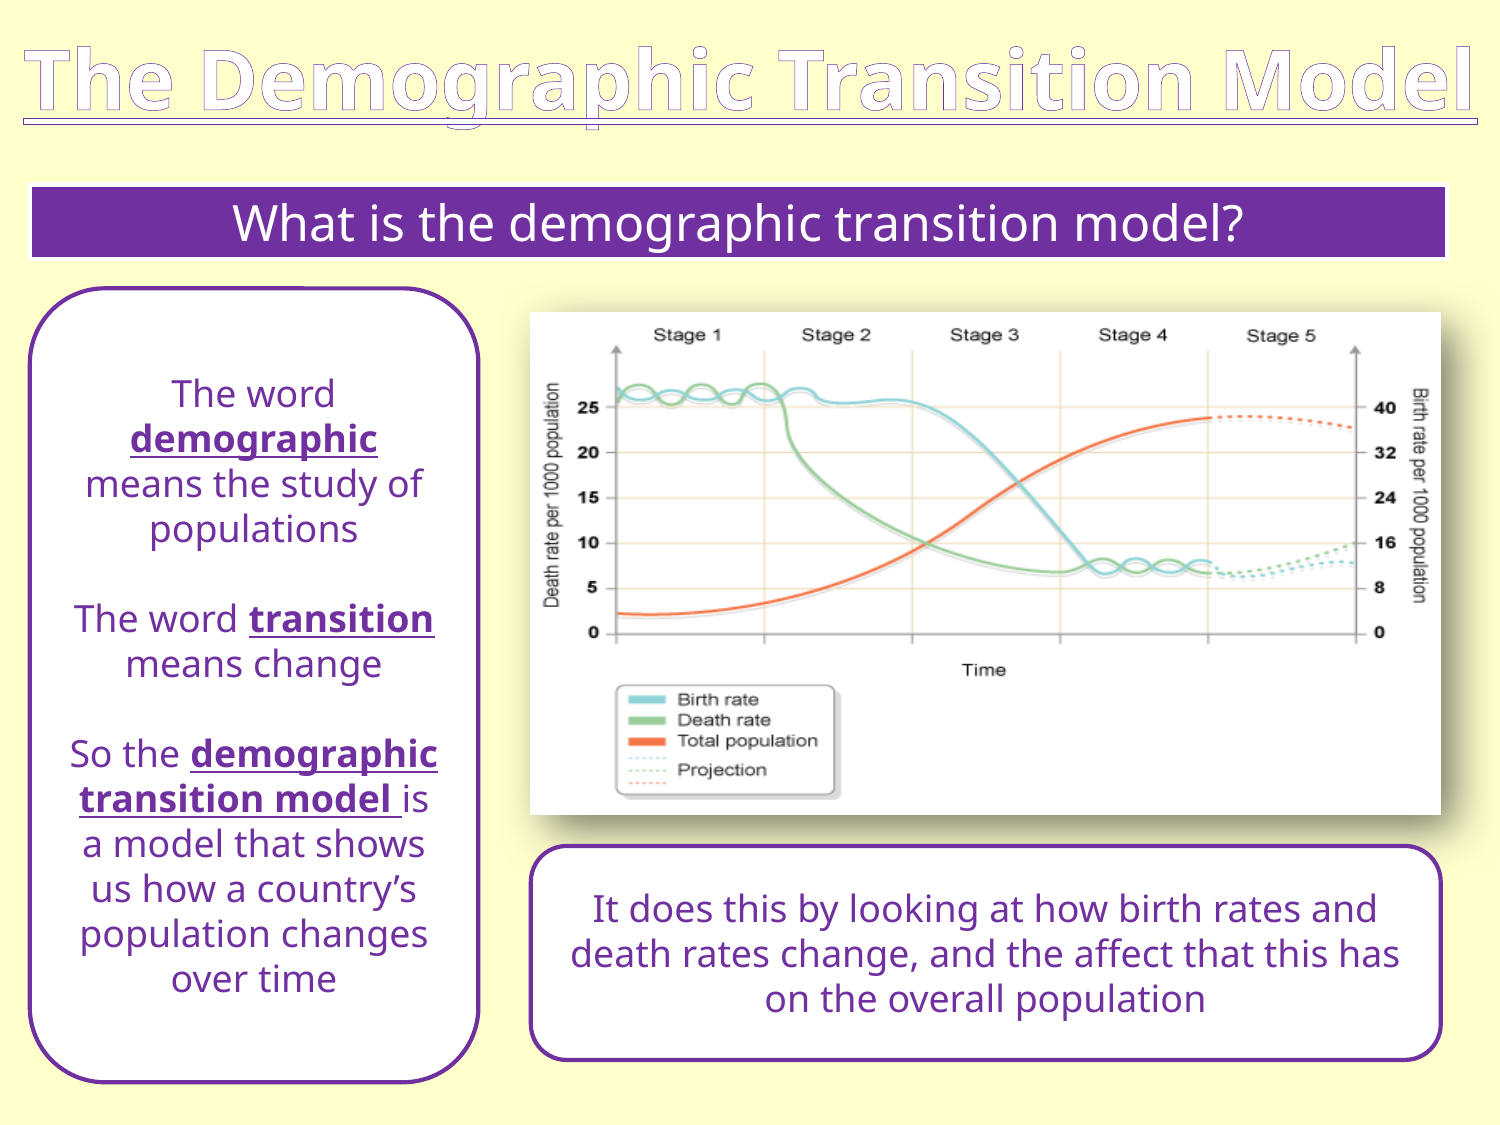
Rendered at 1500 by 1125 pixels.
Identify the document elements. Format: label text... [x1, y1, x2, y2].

text_box The Demographic Transition Model [0, 19, 1500, 134]
text_box What is the demographic transition model? [28, 182, 1449, 261]
text_box The word demographic means the study of populations The word transition means change So the demographic transition model is a model that shows us how a country’s population changes over time [27, 286, 481, 1085]
picture [530, 311, 1441, 815]
text_box It does this by looking at how birth rates and death rates change, and the affect that this has on the overall population [528, 843, 1443, 1063]
